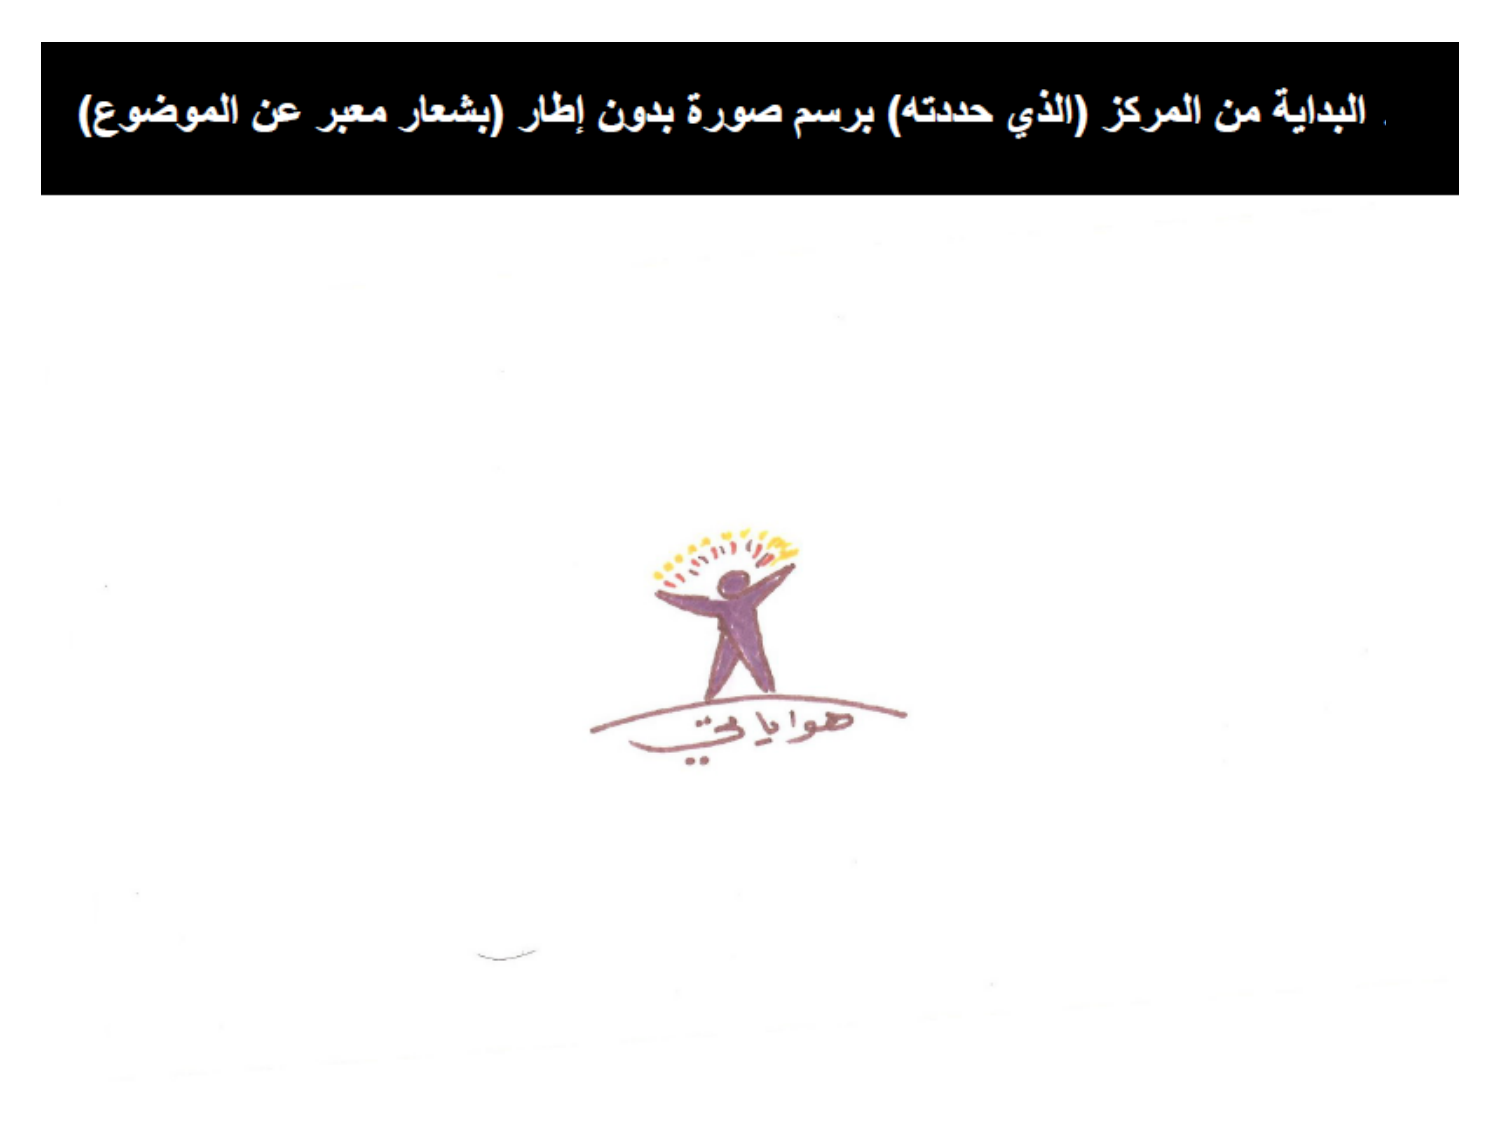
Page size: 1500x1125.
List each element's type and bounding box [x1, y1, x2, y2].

picture [41, 42, 1459, 1083]
